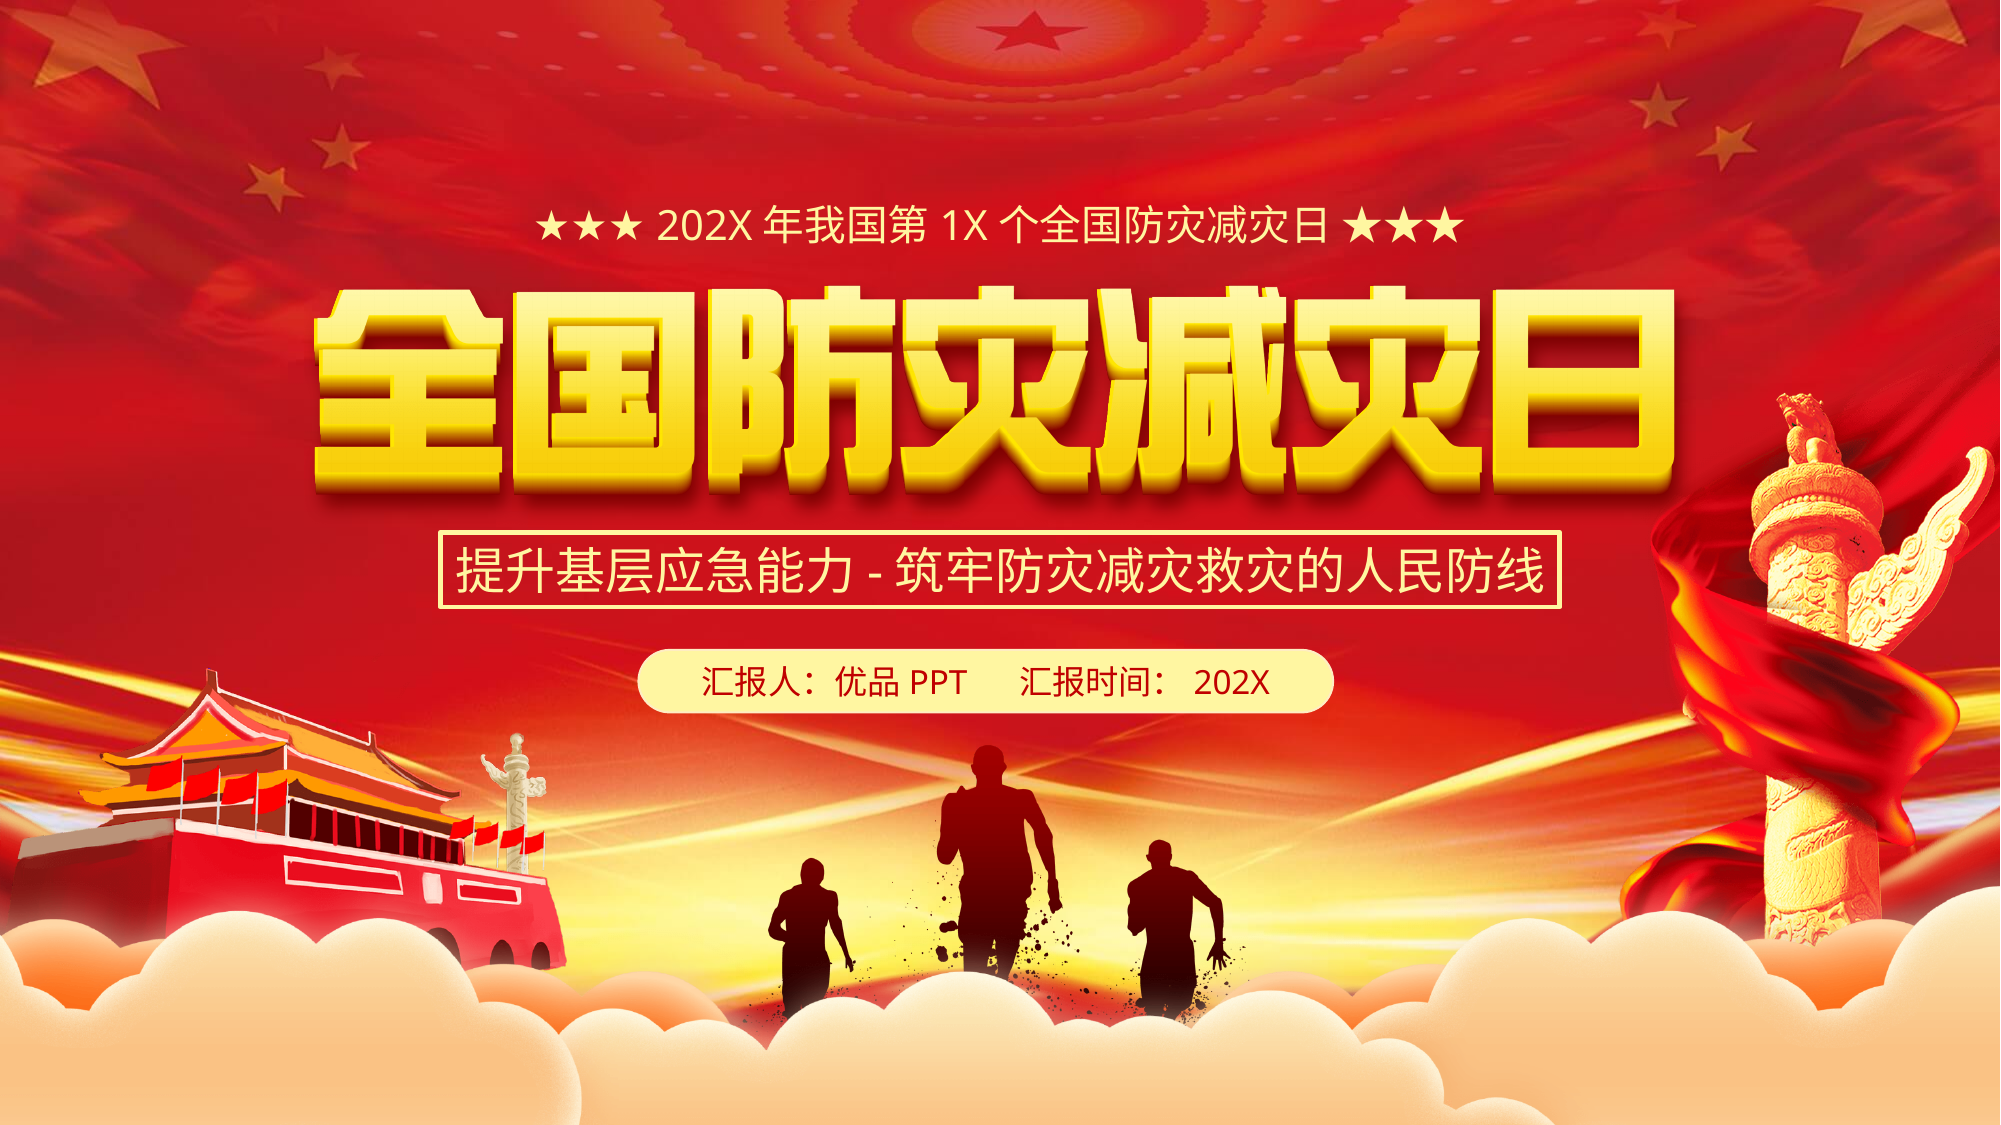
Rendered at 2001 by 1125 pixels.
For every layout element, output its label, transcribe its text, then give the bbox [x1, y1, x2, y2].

text_box 提升基层应急能力-筑牢防灾减灾救灾的人民防线 [440, 532, 1560, 607]
text_box 汇报人：优品PPT 汇报时间：202X [638, 649, 1334, 713]
picture [0, 0, 2000, 1125]
text_box ★★★ 202X年我国第1X个全国防灾减灾日 ★★★ [518, 191, 1482, 257]
